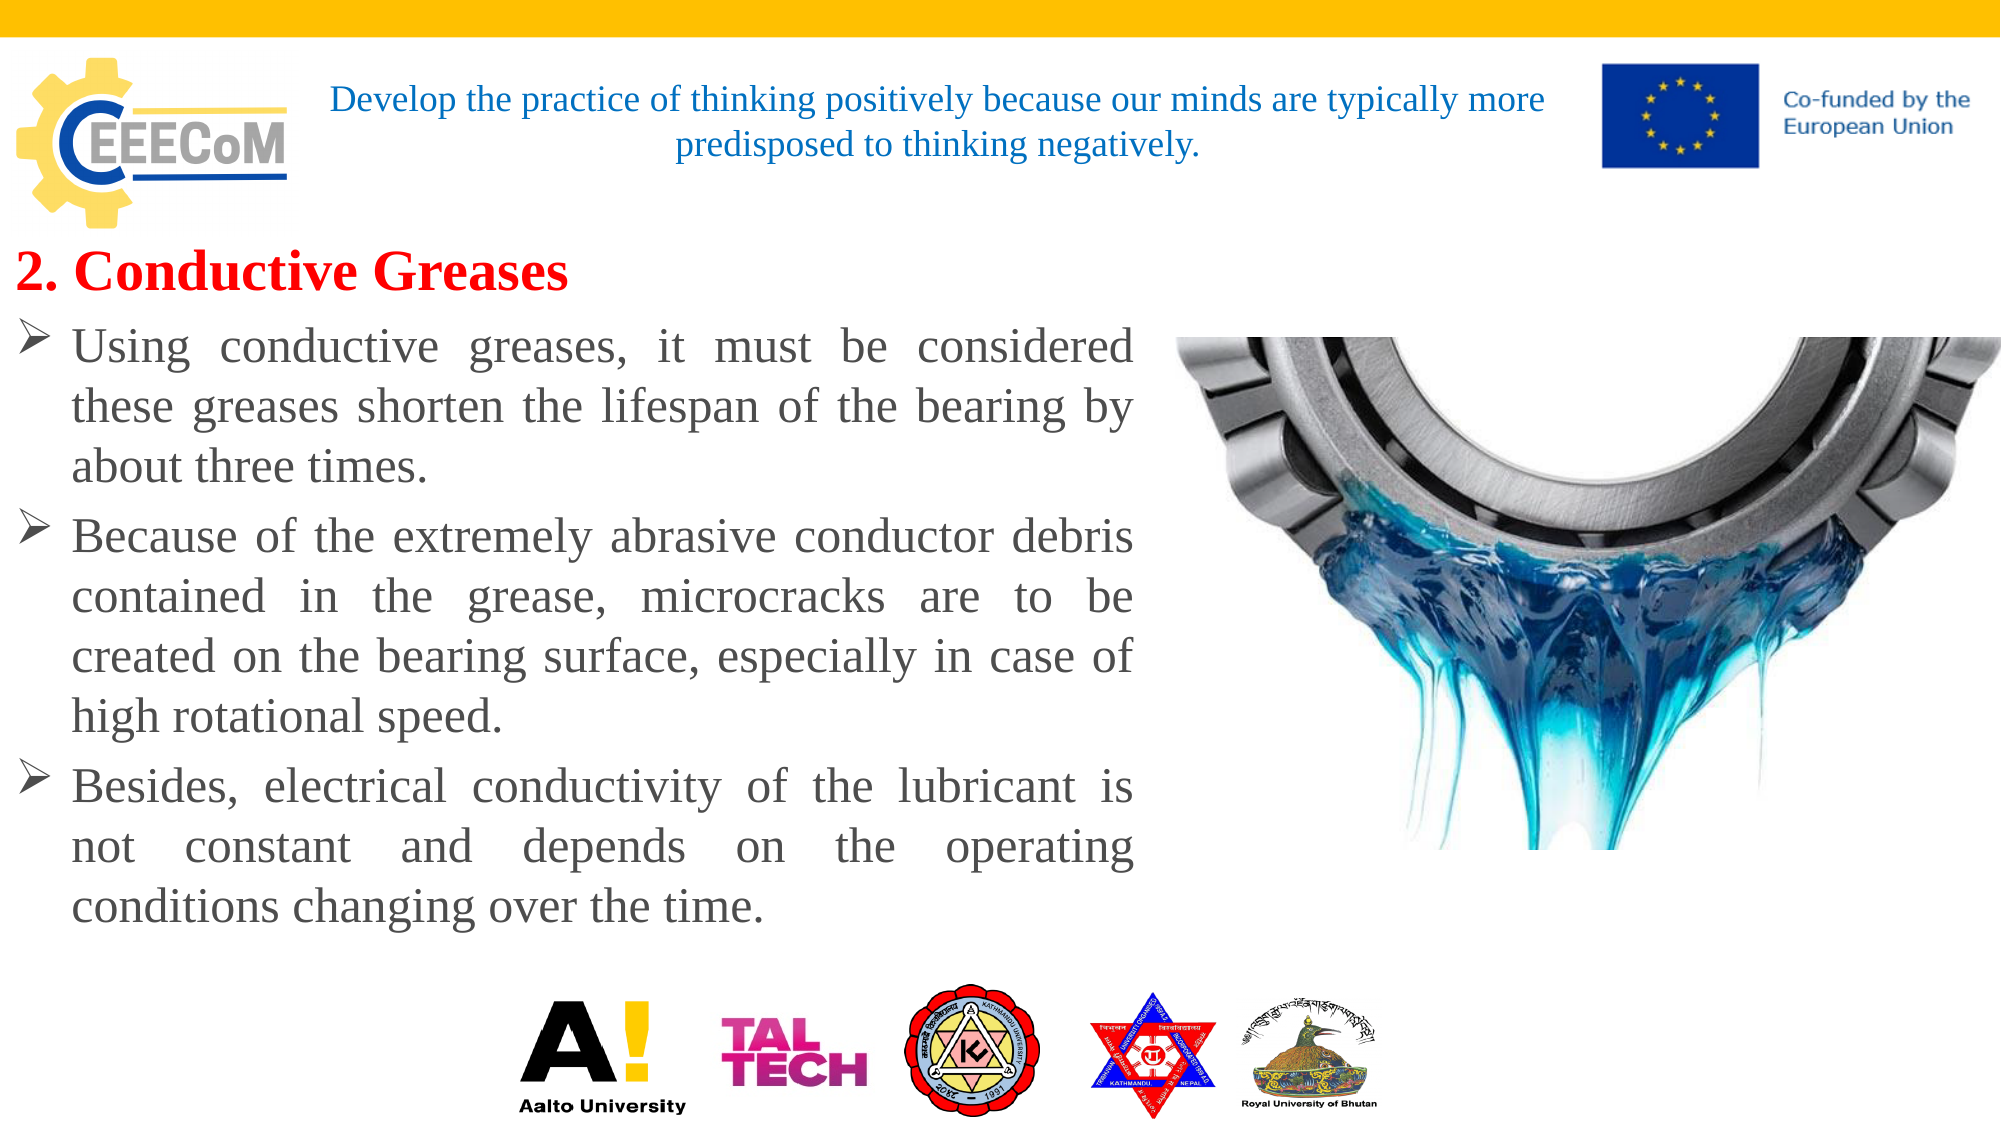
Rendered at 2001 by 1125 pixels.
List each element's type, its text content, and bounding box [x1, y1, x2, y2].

picture [512, 984, 1382, 1125]
picture [1174, 337, 2000, 851]
title Develop the practice of thinking positively because our minds are typically more predisposed to thinking negatively. [312, 37, 1565, 201]
picture [1595, 46, 2000, 181]
picture [11, 50, 299, 224]
list 2. Conductive Greases Using conductive greases, it must be considered these greases shorten the lifespan of the bearing by about three times. Because of the extremely abrasive conductor debris contained in the grease, microcracks are to be created on the bearing surface, especially in case of high rotational speed. Besides, electrical conductivity of the lubricant is not constant and depends on the operating conditions changing over the time. [0, 224, 1150, 975]
